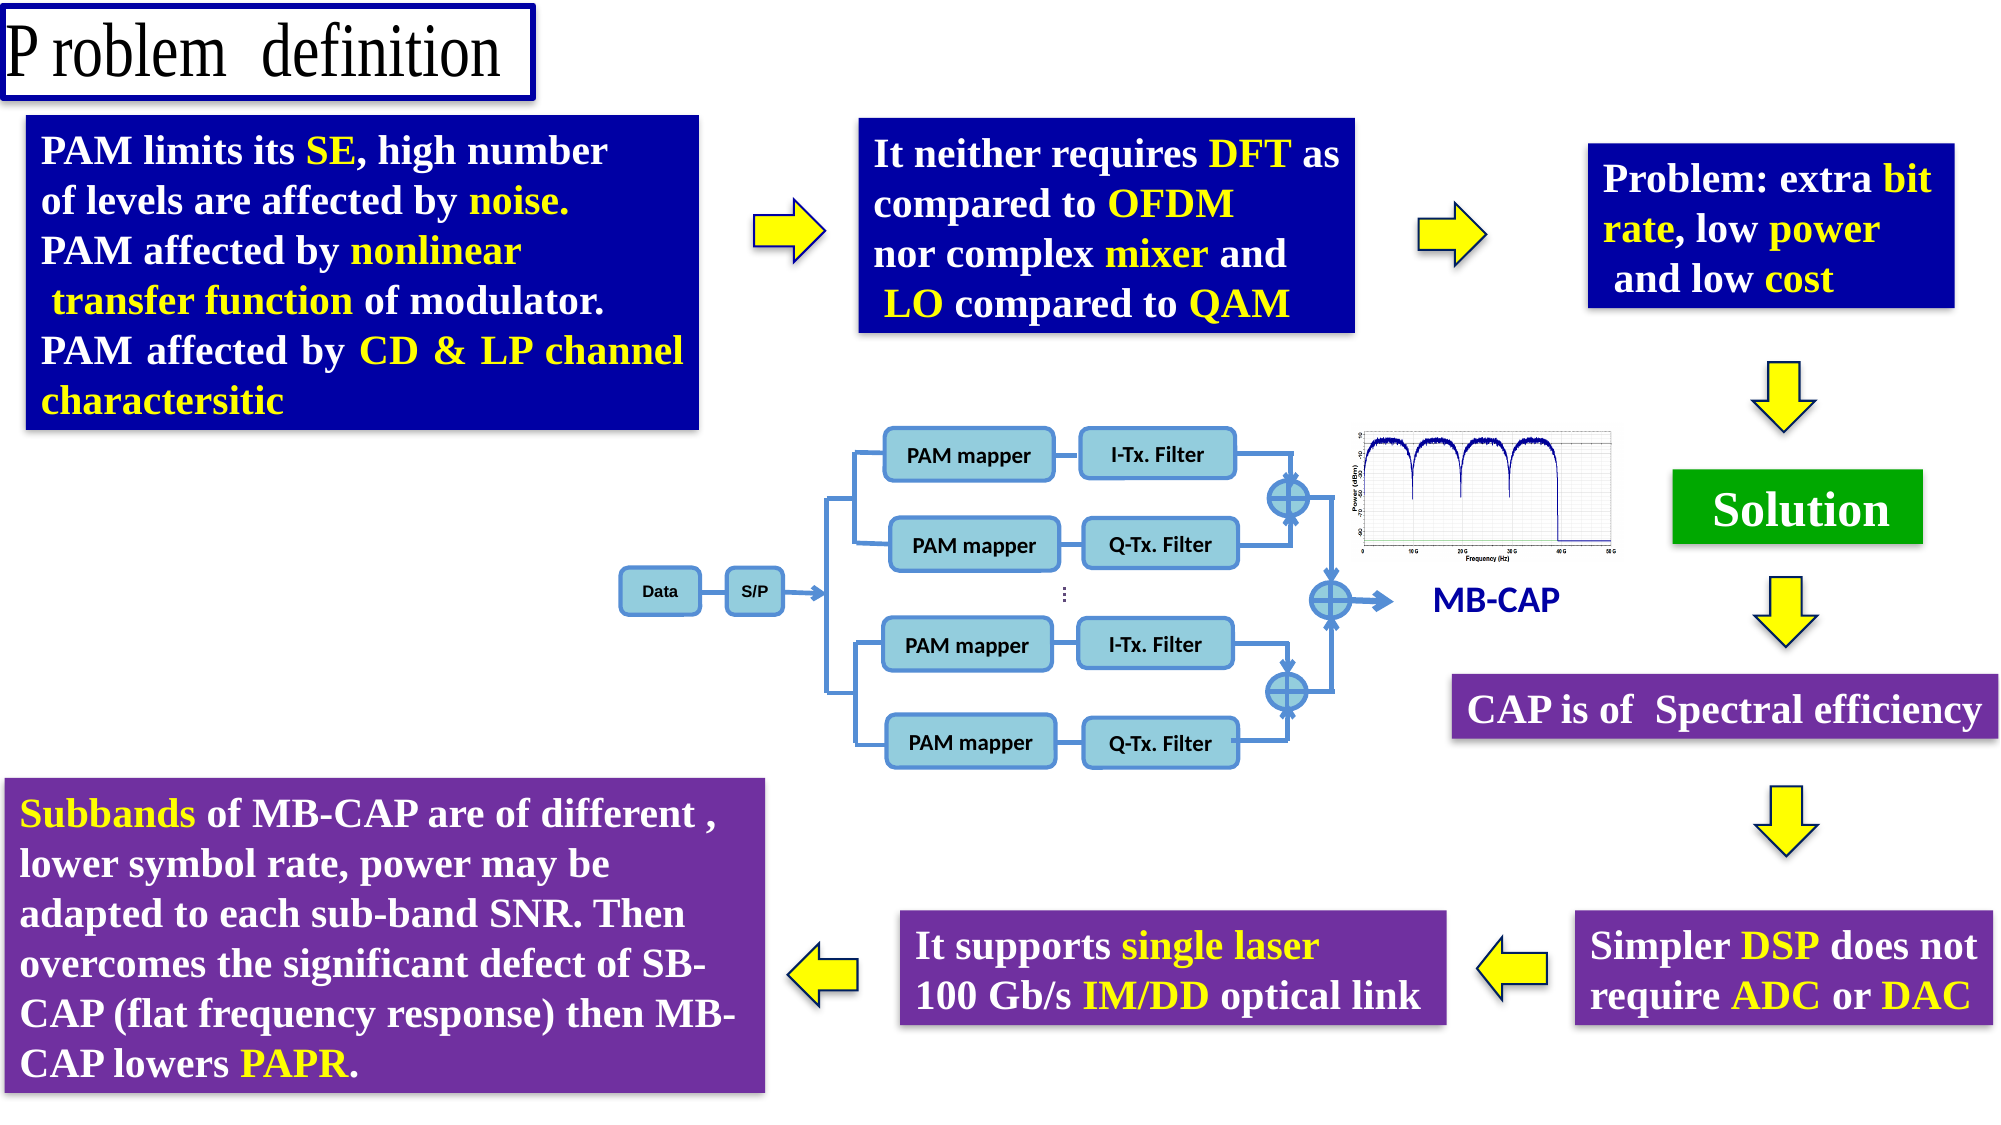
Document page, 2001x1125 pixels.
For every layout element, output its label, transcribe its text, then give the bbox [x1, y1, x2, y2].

text_box Q-Tx. Filter [1083, 517, 1239, 568]
text_box It neither requires DFT as compared to OFDM nor complex mixer and LO compared to QAM [859, 117, 1355, 333]
text_box [1750, 361, 1818, 434]
text_box PAM limits its SE, high number of levels are affected by noise. PAM affected by nonlinear transfer function of modulator. PAM affected by CD & LP channel charactersitic [25, 115, 699, 430]
text_box PAM mapper [886, 714, 1056, 768]
text_box [1267, 479, 1309, 517]
text_box [1310, 581, 1351, 619]
text_box S/P [726, 567, 784, 615]
text_box [1752, 576, 1820, 649]
text_box [786, 940, 859, 1009]
text_box PAM mapper [883, 617, 1053, 671]
text_box [1752, 785, 1821, 858]
text_box [1417, 200, 1488, 269]
text_box PAM mapper [884, 427, 1054, 481]
text_box Problem: extra bit rate, low power and low cost [1588, 143, 1955, 309]
text_box Simpler DSP does not require ADC or DAC [1576, 910, 1992, 1026]
text_box [1266, 673, 1308, 710]
text_box Solution [1672, 469, 1923, 544]
text_box MB-CAP [1410, 567, 1583, 628]
text_box I-Tx. Filter [1080, 428, 1236, 479]
text_box CAP is of Spectral efficiency [1451, 673, 1999, 739]
text_box It supports single laser 100 Gb/s IM/DD optical link [900, 910, 1447, 1026]
text_box PAM mapper [890, 517, 1060, 571]
picture [1351, 422, 1624, 562]
text_box Data [620, 567, 701, 615]
text_box Q-Tx. Filter [1083, 717, 1239, 768]
text_box I-Tx. Filter [1078, 617, 1233, 668]
text_box [1475, 934, 1548, 1003]
text_box [753, 196, 827, 265]
